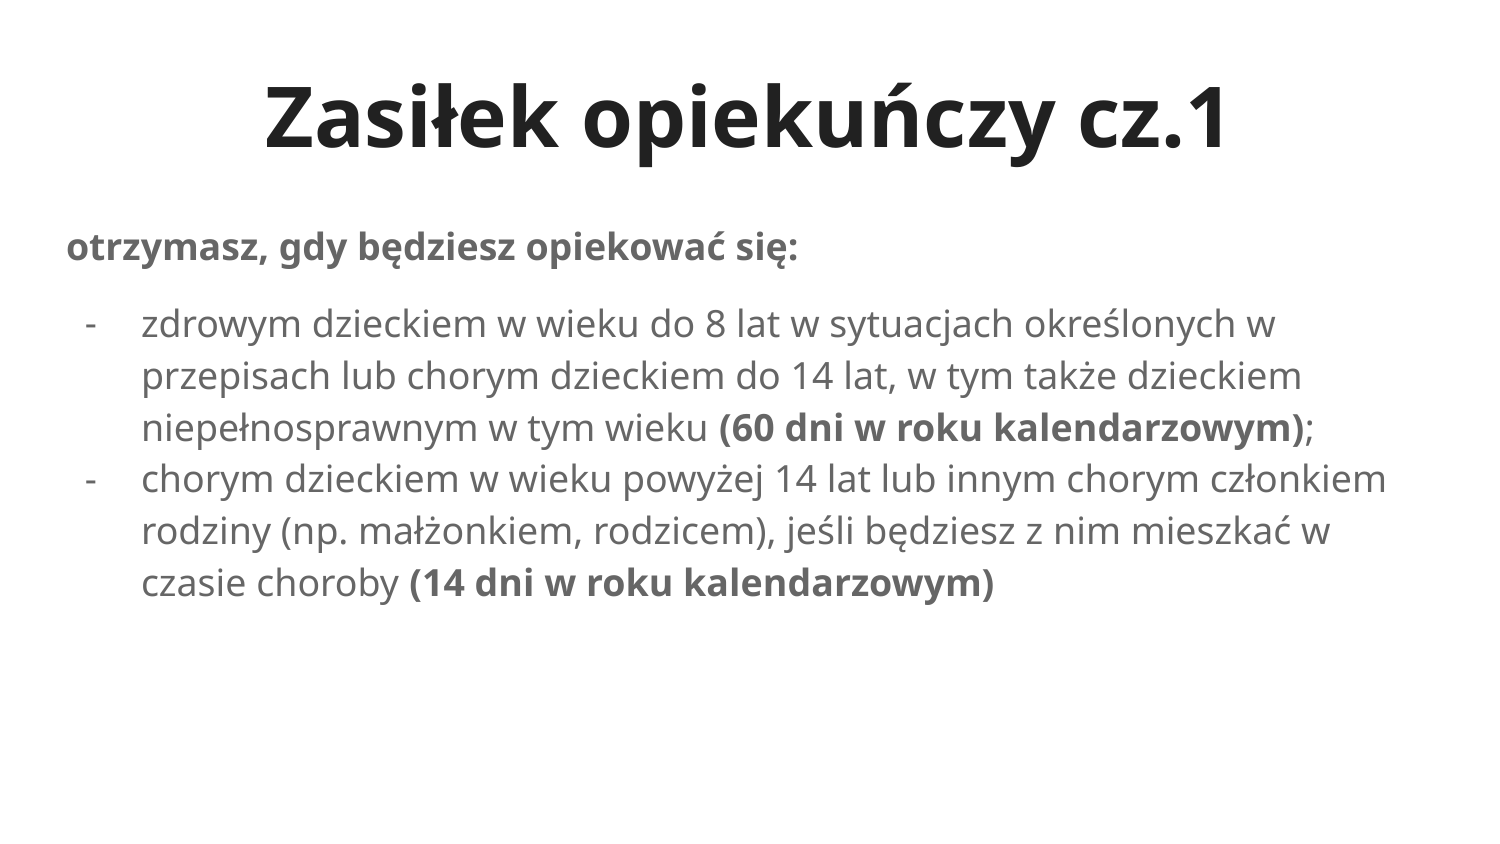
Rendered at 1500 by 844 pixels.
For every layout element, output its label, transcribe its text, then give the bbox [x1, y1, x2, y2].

list otrzymasz, gdy będziesz opiekować się: zdrowym dzieckiem w wieku do 8 lat w sytuacjach określonych w przepisach lub chorym dzieckiem do 14 lat, w tym także dzieckiem niepełnosprawnym w tym wieku (60 dni w roku kalendarzowym); chorym dzieckiem w wieku powyżej 14 lat lub innym chorym członkiem rodziny (np. małżonkiem, rodzicem), jeśli będziesz z nim mieszkać w czasie choroby (14 dni w roku kalendarzowym) [51, 201, 1449, 750]
title Zasiłek opiekuńczy cz.1 [51, 48, 1449, 180]
